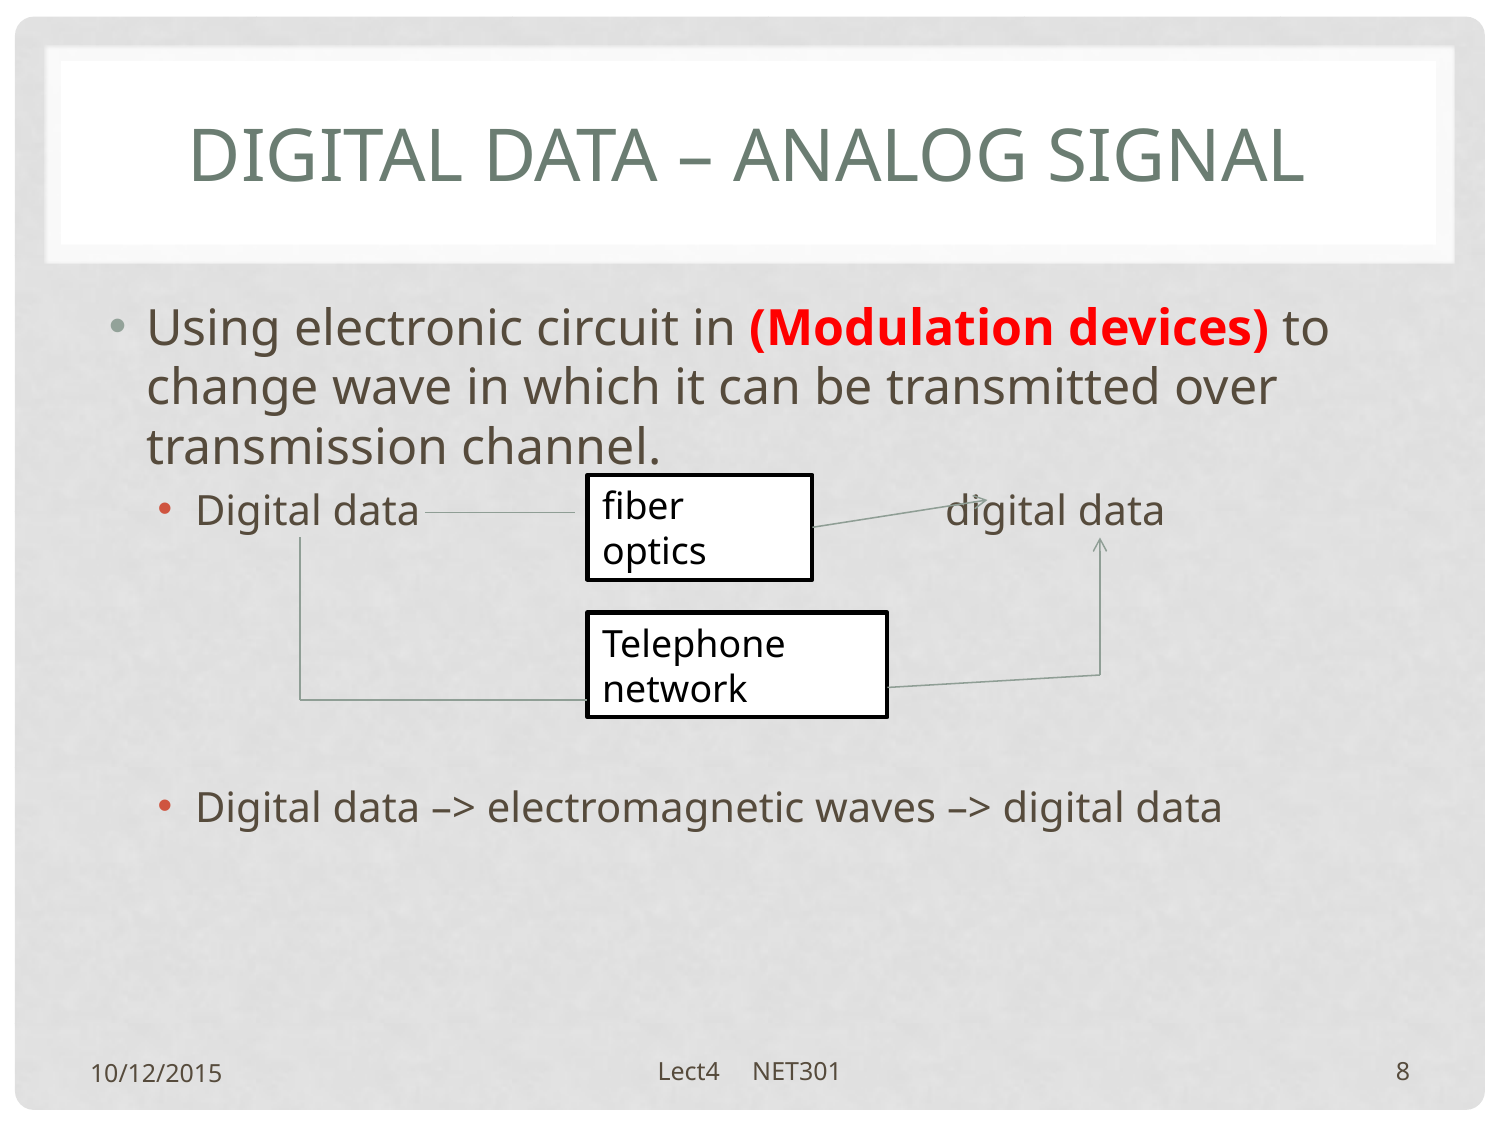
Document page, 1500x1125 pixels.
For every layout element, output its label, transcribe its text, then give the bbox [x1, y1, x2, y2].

list Using electronic circuit in (Modulation devices) to change wave in which it can be transmitted over transmission channel. Digital data digital data Digital data –> electromagnetic waves –> digital data [75, 287, 1425, 1005]
text_box fiber optics [585, 473, 814, 582]
slide_number 8 [1074, 1042, 1425, 1103]
text_box Telephone network [585, 610, 889, 719]
title Digital data – analog signal [69, 66, 1425, 238]
footer Lect4 NET301 [512, 1042, 988, 1103]
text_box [887, 674, 1101, 688]
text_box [812, 499, 988, 506]
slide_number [75, 1042, 425, 1103]
